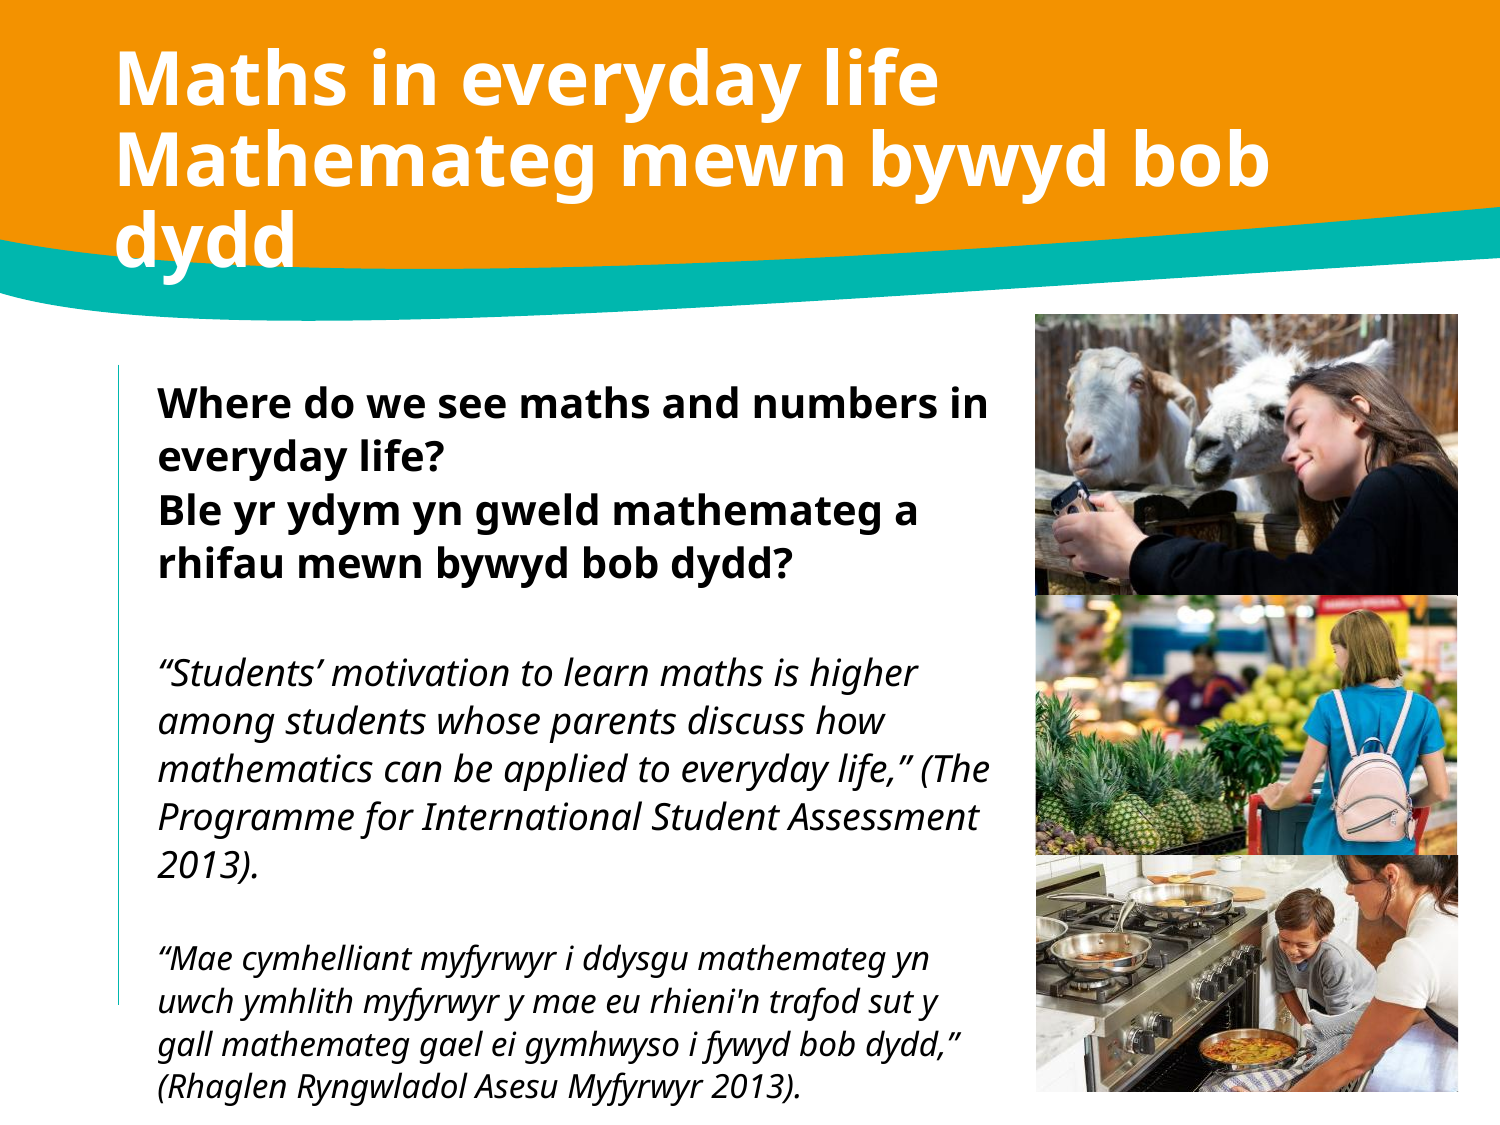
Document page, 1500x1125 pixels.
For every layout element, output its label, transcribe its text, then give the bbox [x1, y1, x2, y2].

list Maths in everyday life Mathemateg mewn bywyd bob dydd [99, 33, 1433, 224]
text_box Where do we see maths and numbers in everyday life? Ble yr ydym yn gweld mathemateg a rhifau mewn bywyd bob dydd? “Students’ motivation to learn maths is higher among students whose parents discuss how mathematics can be applied to everyday life,” (The Programme for International Student Assessment 2013). “Mae cymhelliant myfyrwyr i ddysgu mathemateg yn uwch ymhlith myfyrwyr y mae eu rhieni'n trafod sut y gall mathemateg gael ei gymhwyso i fywyd bob dydd,” (Rhaglen Ryngwladol Asesu Myfyrwyr 2013). [142, 365, 1012, 1113]
picture [1035, 314, 1459, 1092]
